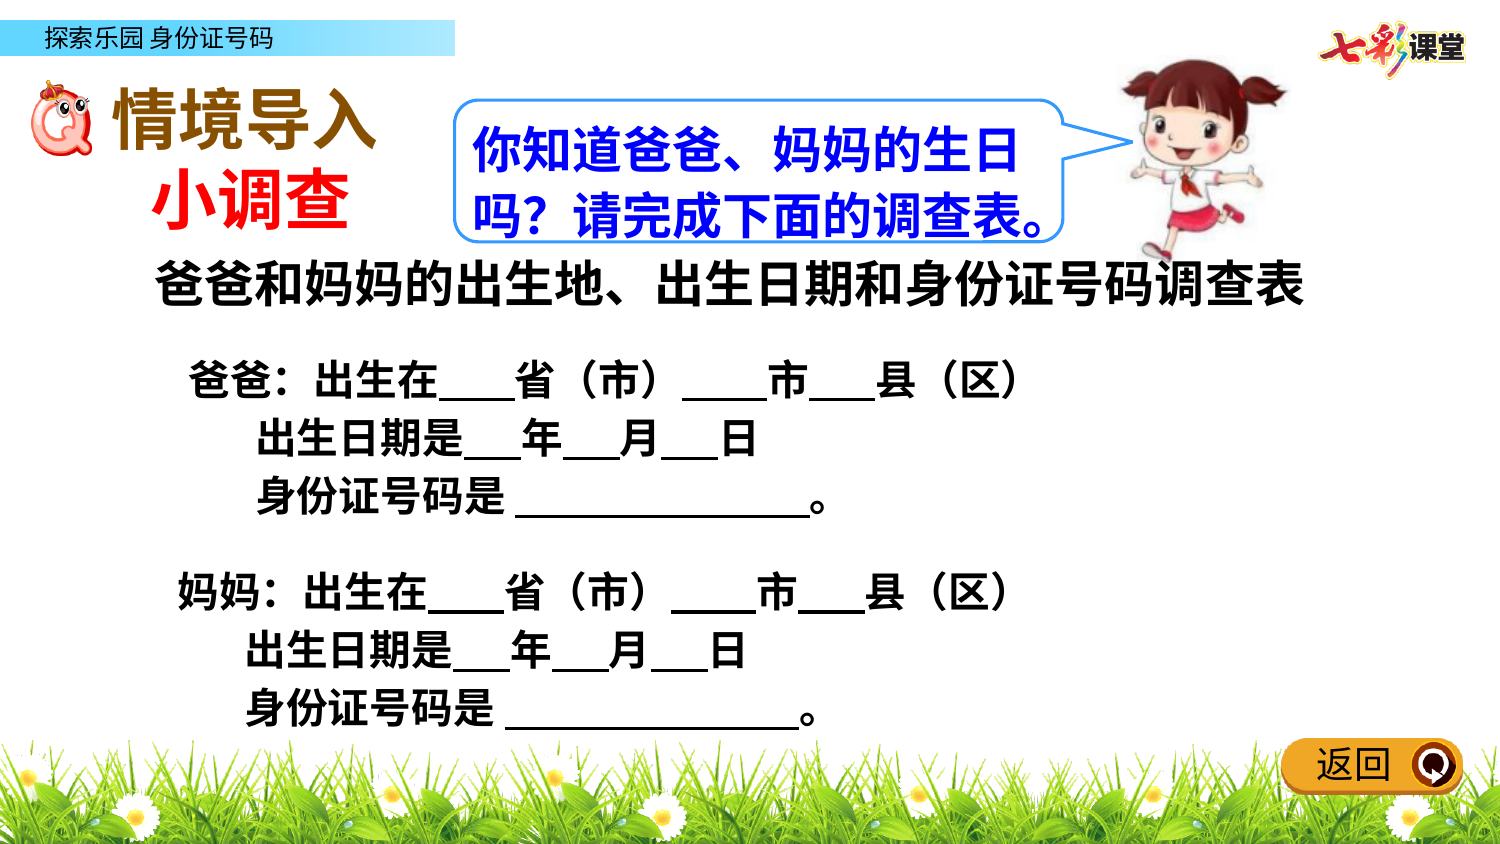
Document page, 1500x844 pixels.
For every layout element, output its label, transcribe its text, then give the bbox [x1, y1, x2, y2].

text_box 爸爸：出生在 省（市） 市 县（区） 出生日期是 年 月 日 身份证号码是 。 [173, 346, 1306, 543]
text_box 情境导入 [100, 72, 404, 164]
picture [31, 80, 92, 156]
text_box 小调查 [135, 150, 454, 214]
picture [1115, 55, 1291, 268]
text_box 妈妈：出生在 省（市） 市 县（区） 出生日期是 年 月 日 身份证号码是 。 [162, 558, 1295, 755]
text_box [1281, 733, 1464, 795]
text_box 爸爸和妈妈的出生地、出生日期和身份证号码调查表 [139, 244, 1388, 308]
text_box 你知道爸爸、妈妈的生日吗？请完成下面的调查表。 [454, 100, 1110, 242]
picture [1316, 20, 1468, 80]
picture [0, 740, 1500, 844]
